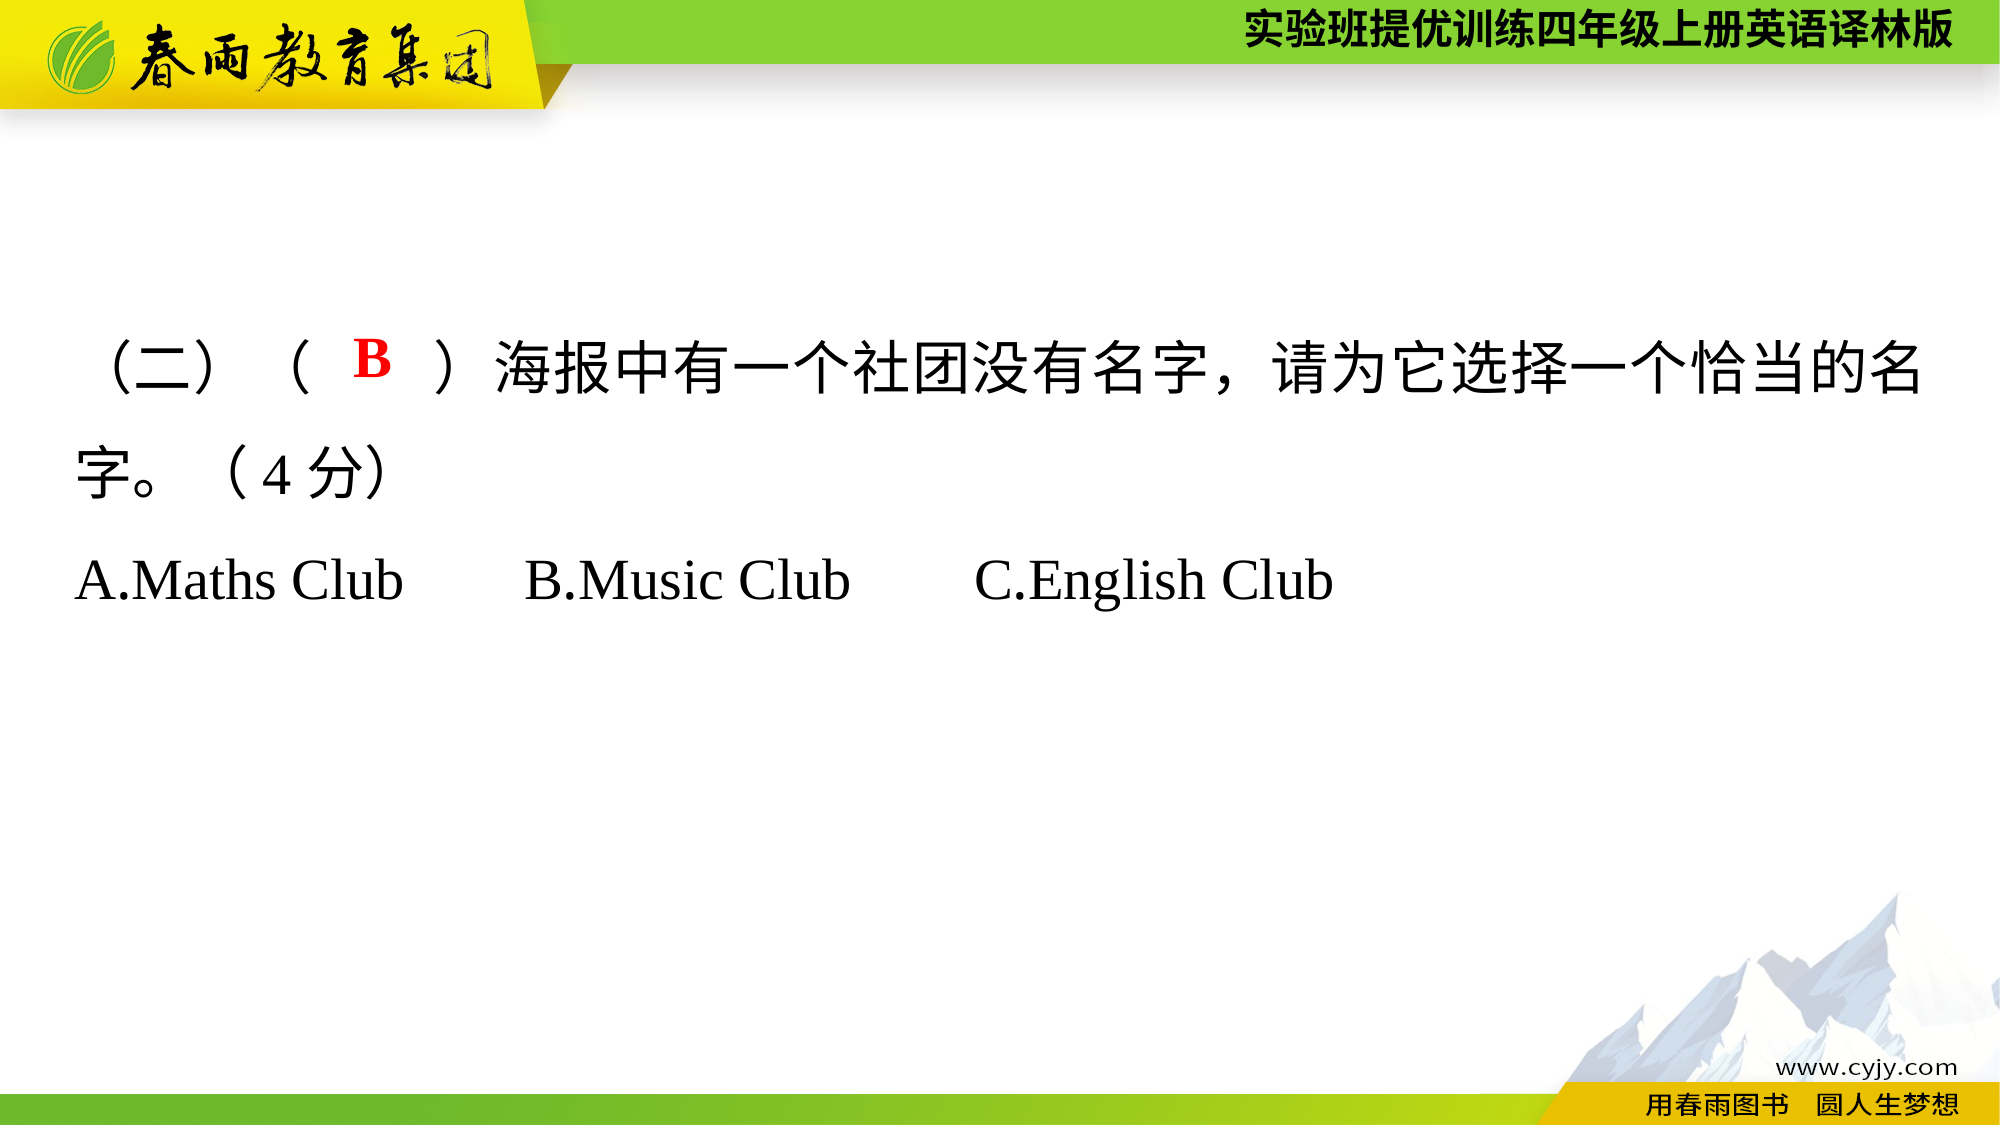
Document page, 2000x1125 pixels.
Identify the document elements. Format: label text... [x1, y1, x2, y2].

picture [0, 0, 2000, 1125]
list （二）（ ）海报中有一个社团没有名字，请为它选择一个恰当的名字。（4分） A.Maths Club B.Music Club C.English Club [59, 288, 1944, 609]
text_box B [338, 312, 408, 397]
